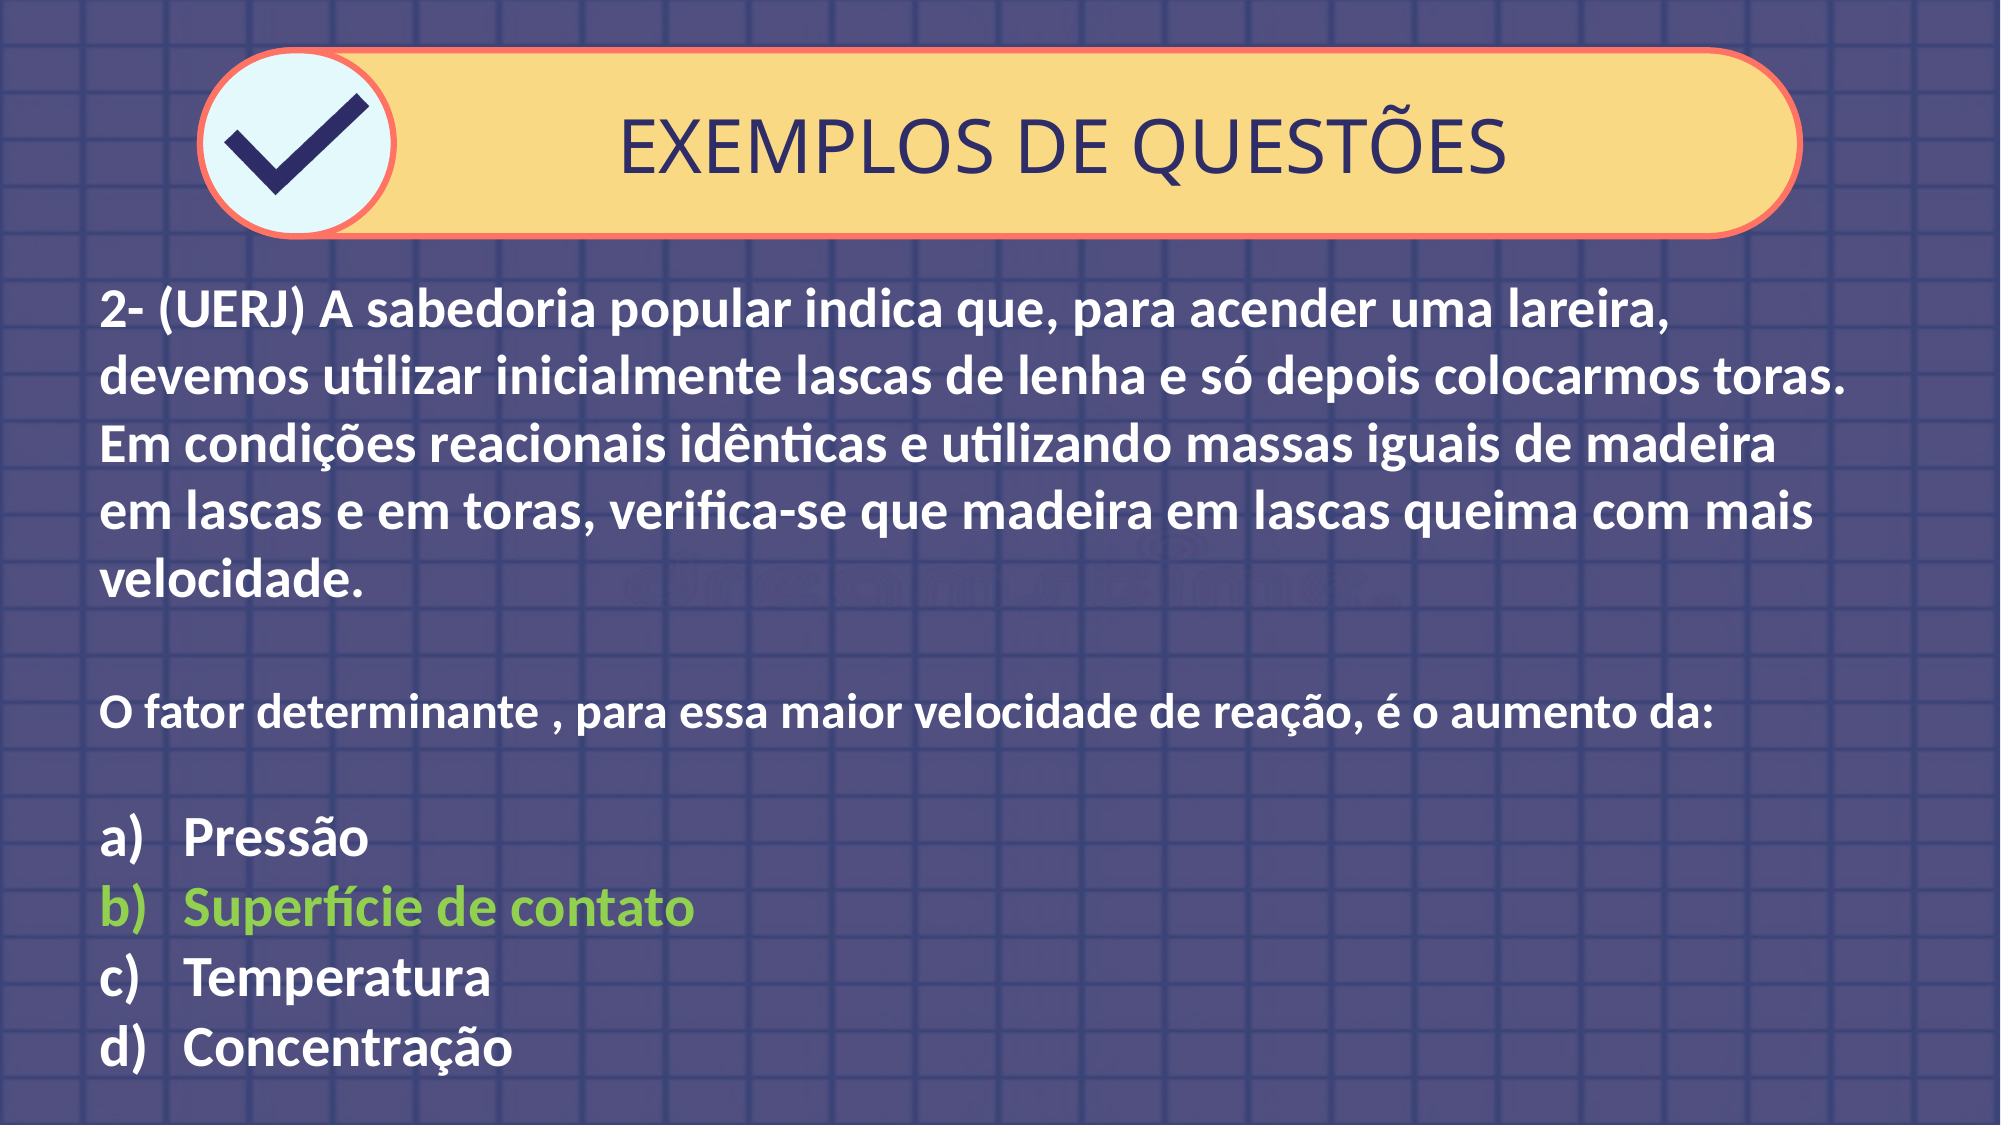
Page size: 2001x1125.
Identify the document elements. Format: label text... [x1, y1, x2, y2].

picture [0, 0, 2001, 1125]
text_box EXEMPLOS DE QUESTÕES [308, 49, 1802, 238]
text_box [198, 82, 221, 204]
text_box 2- (UERJ) A sabedoria popular indica que, para acender uma lareira, devemos utilizar inicialmente lascas de lenha e só depois colocarmos toras. Em condições reacionais idênticas e utilizando massas iguais de madeira em lascas e em toras, verifica-se que madeira em lascas queima com mais velocidade. O fator determinante , para essa maior velocidade de reação, é o aumento da: Pressão Superfície de contato Temperatura Concentração [84, 263, 1876, 1086]
text_box [372, 81, 395, 205]
text_box [236, 49, 358, 68]
text_box [237, 219, 357, 238]
